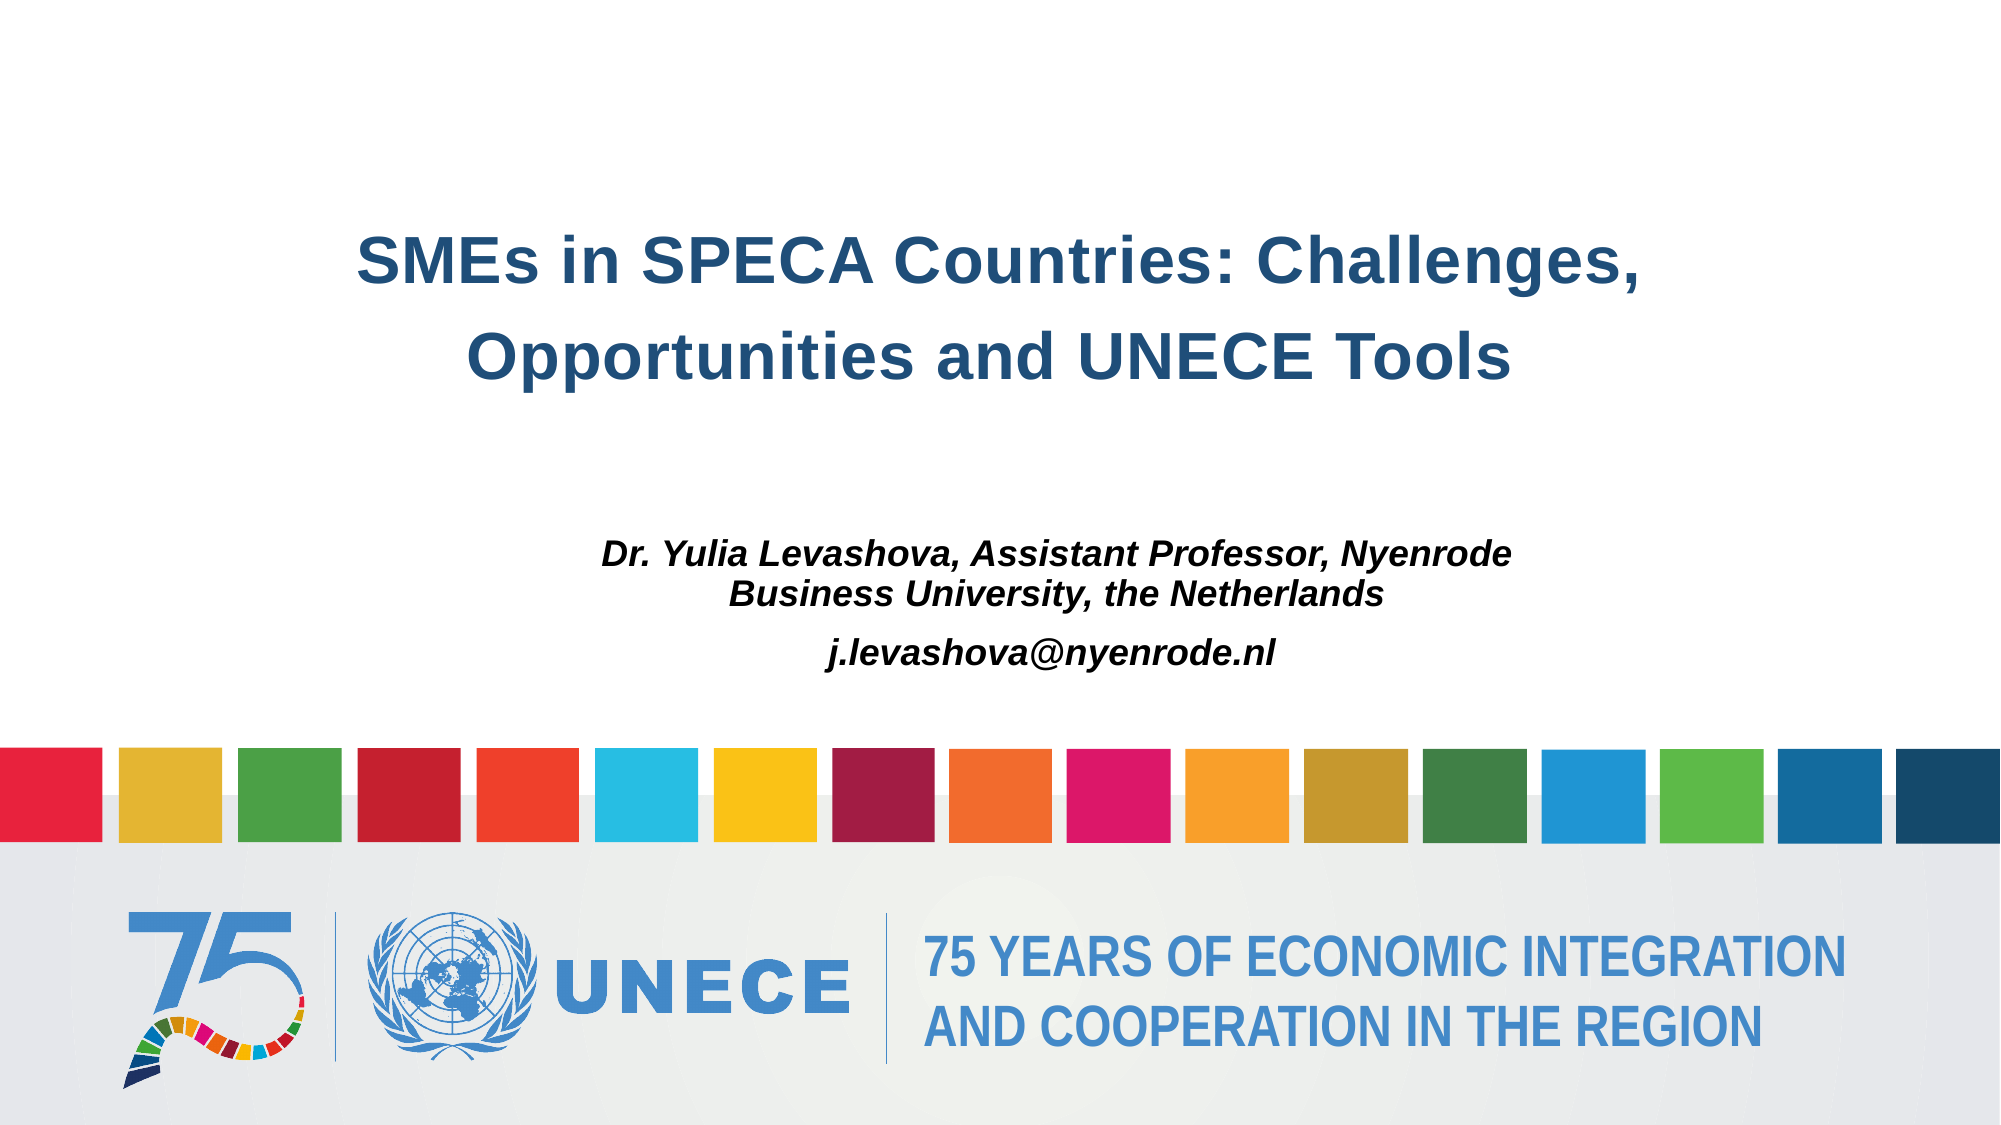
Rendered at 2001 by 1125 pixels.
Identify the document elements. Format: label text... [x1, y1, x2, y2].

text_box SMEs in SPECA Countries: Challenges, Opportunities and UNECE Tools [267, 193, 1733, 625]
picture [123, 912, 849, 1089]
subtitle Dr. Yulia Levashova, Assistant Professor, Nyenrode Business University, the Netherlands j.levashova@nyenrode.nl [533, 625, 1582, 682]
